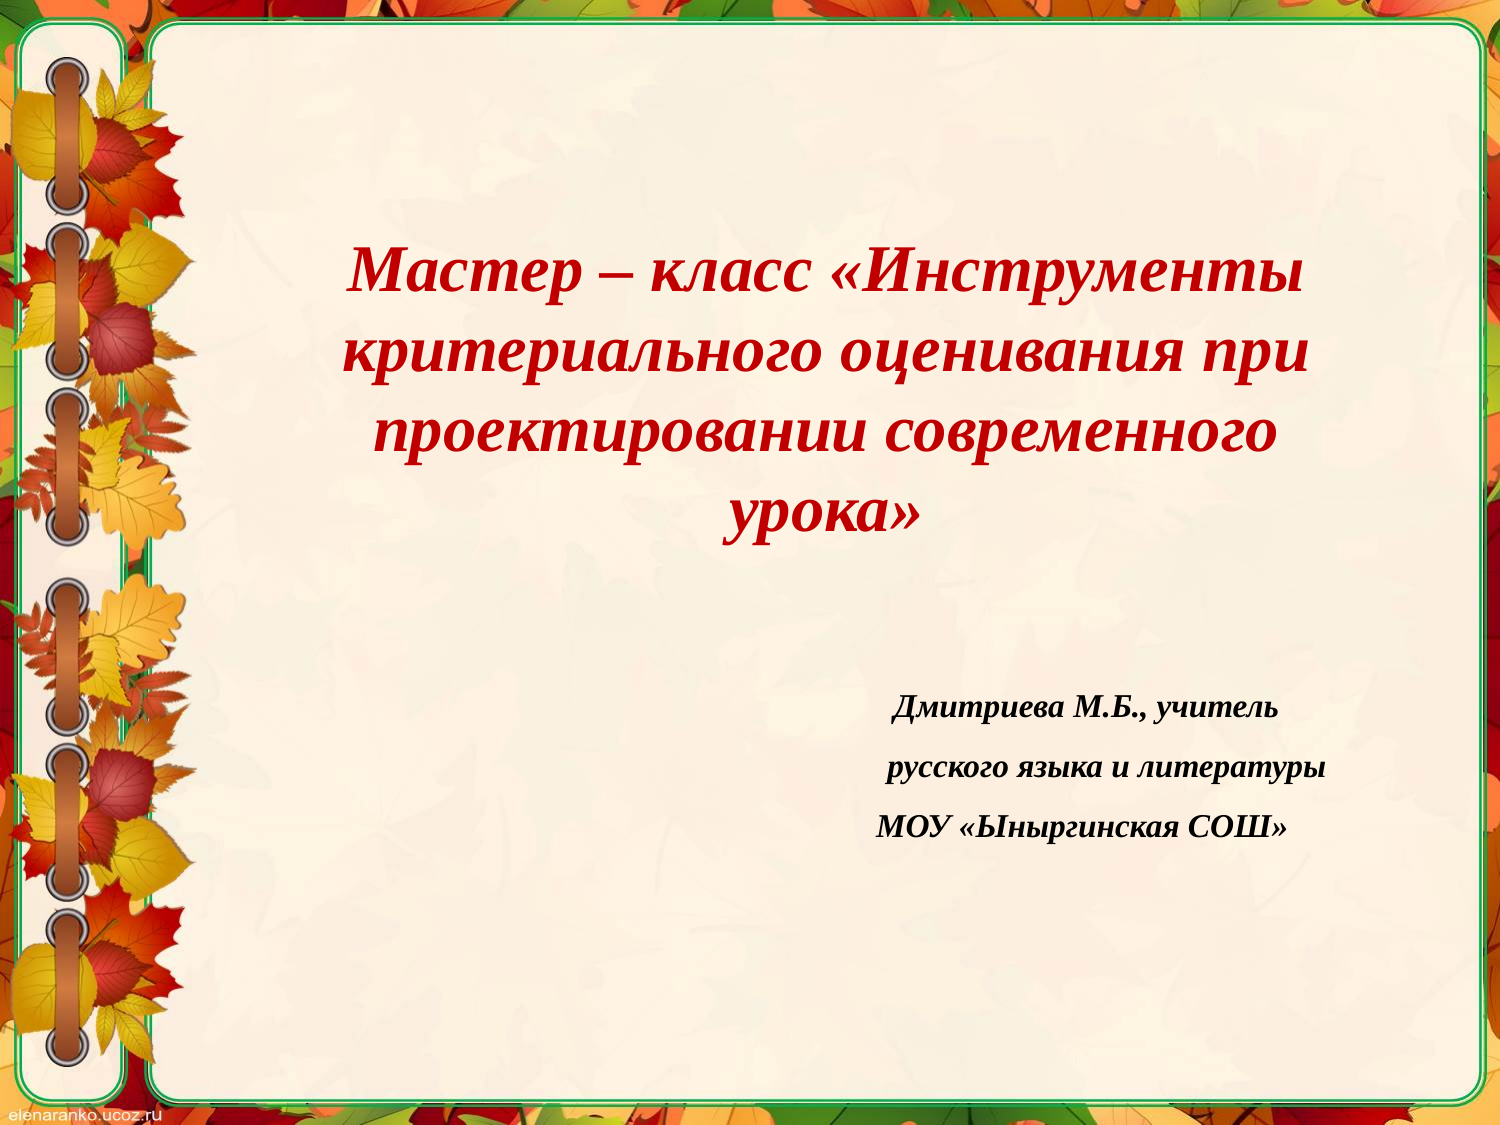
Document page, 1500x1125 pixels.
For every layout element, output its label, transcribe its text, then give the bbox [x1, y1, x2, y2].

text_box Мастер – класс «Инструменты критериального оценивания при проектировании современного урока» Дмитриева М.Б., учитель русского языка и литературы МОУ «Ыныргинская СОШ» [253, 137, 1400, 1091]
picture [0, 0, 1500, 1125]
